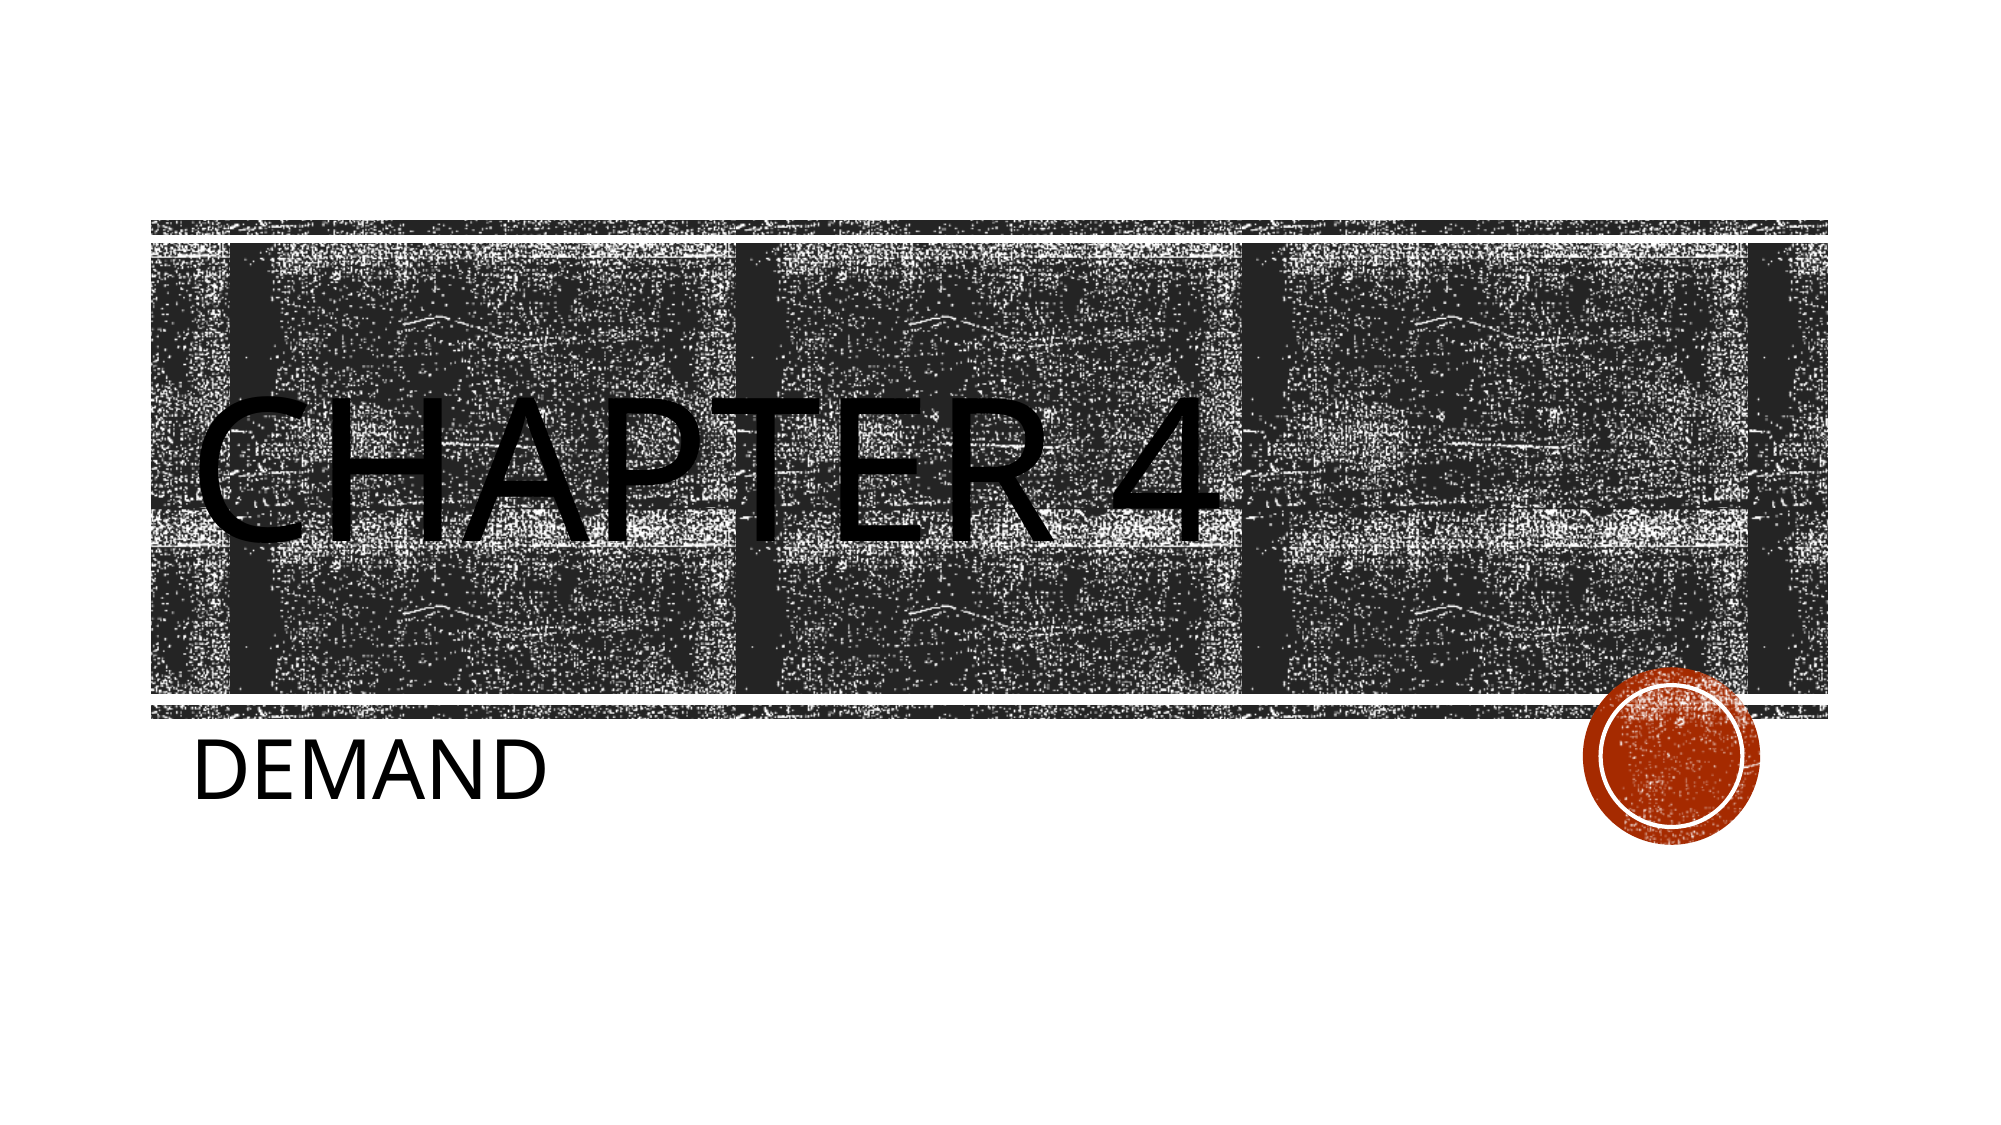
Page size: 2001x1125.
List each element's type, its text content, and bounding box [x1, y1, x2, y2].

title Chapter 4 [172, 234, 1808, 733]
subtitle DEMAND [175, 720, 1470, 896]
